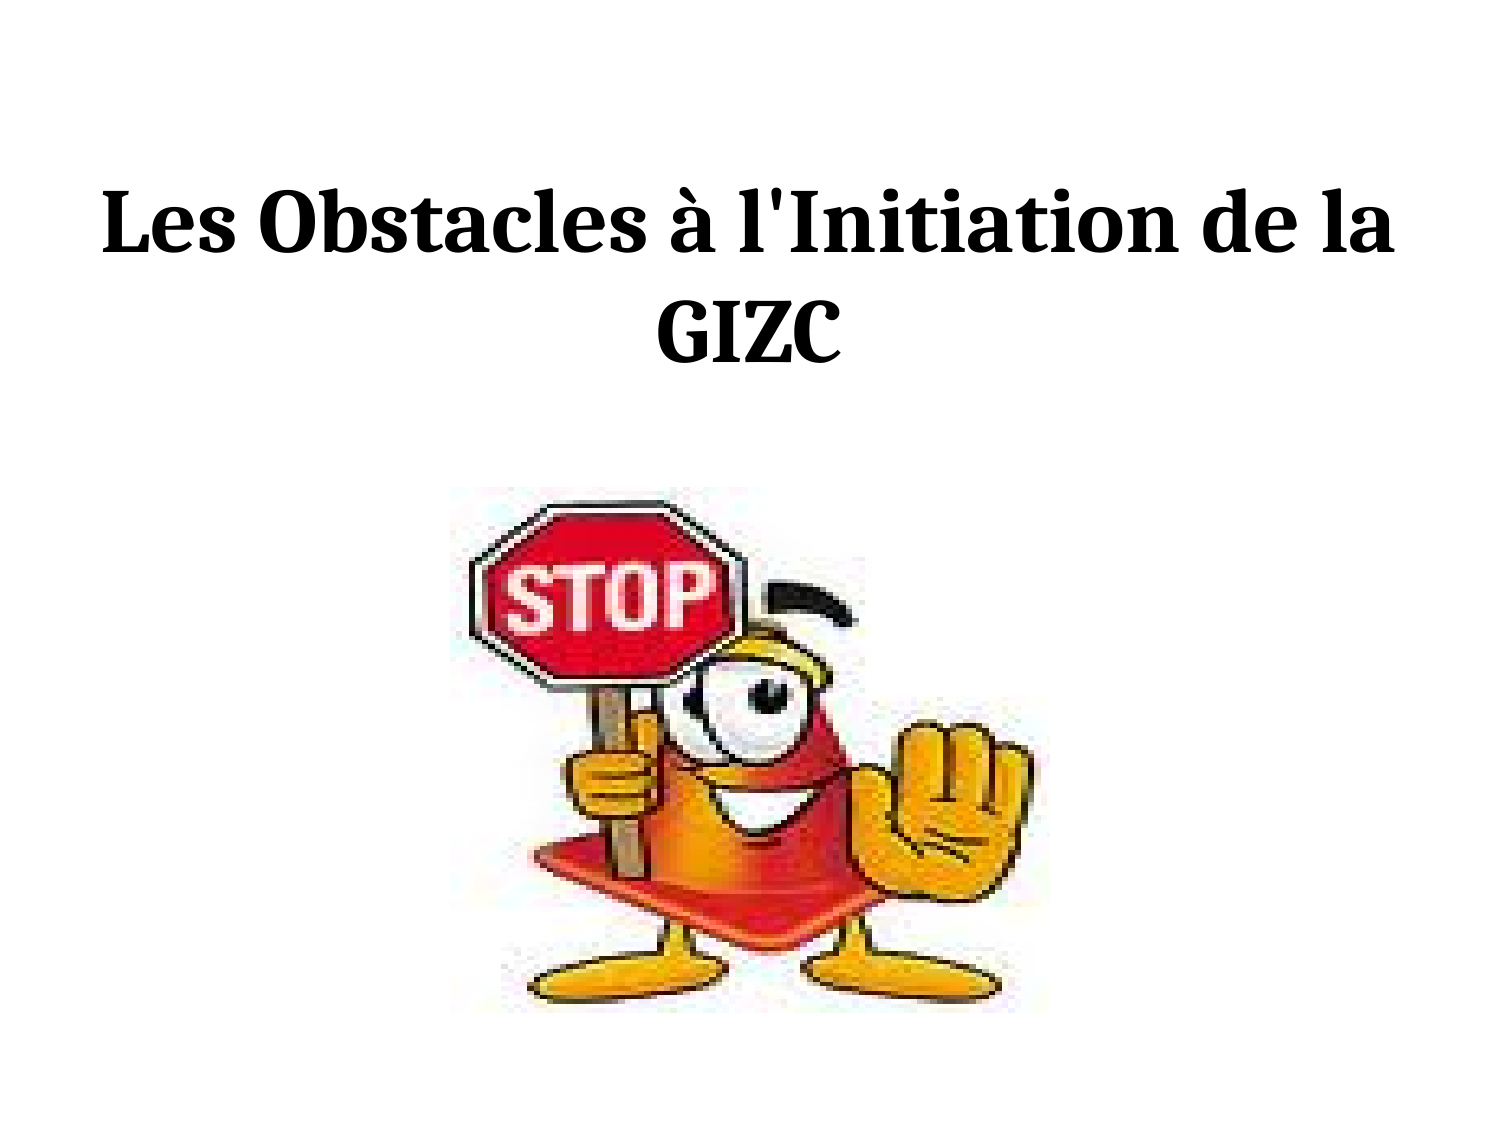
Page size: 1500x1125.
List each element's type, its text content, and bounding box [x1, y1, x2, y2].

title Les Obstacles à l'Initiation de la GIZC [0, 149, 1500, 392]
picture [449, 487, 1051, 1013]
